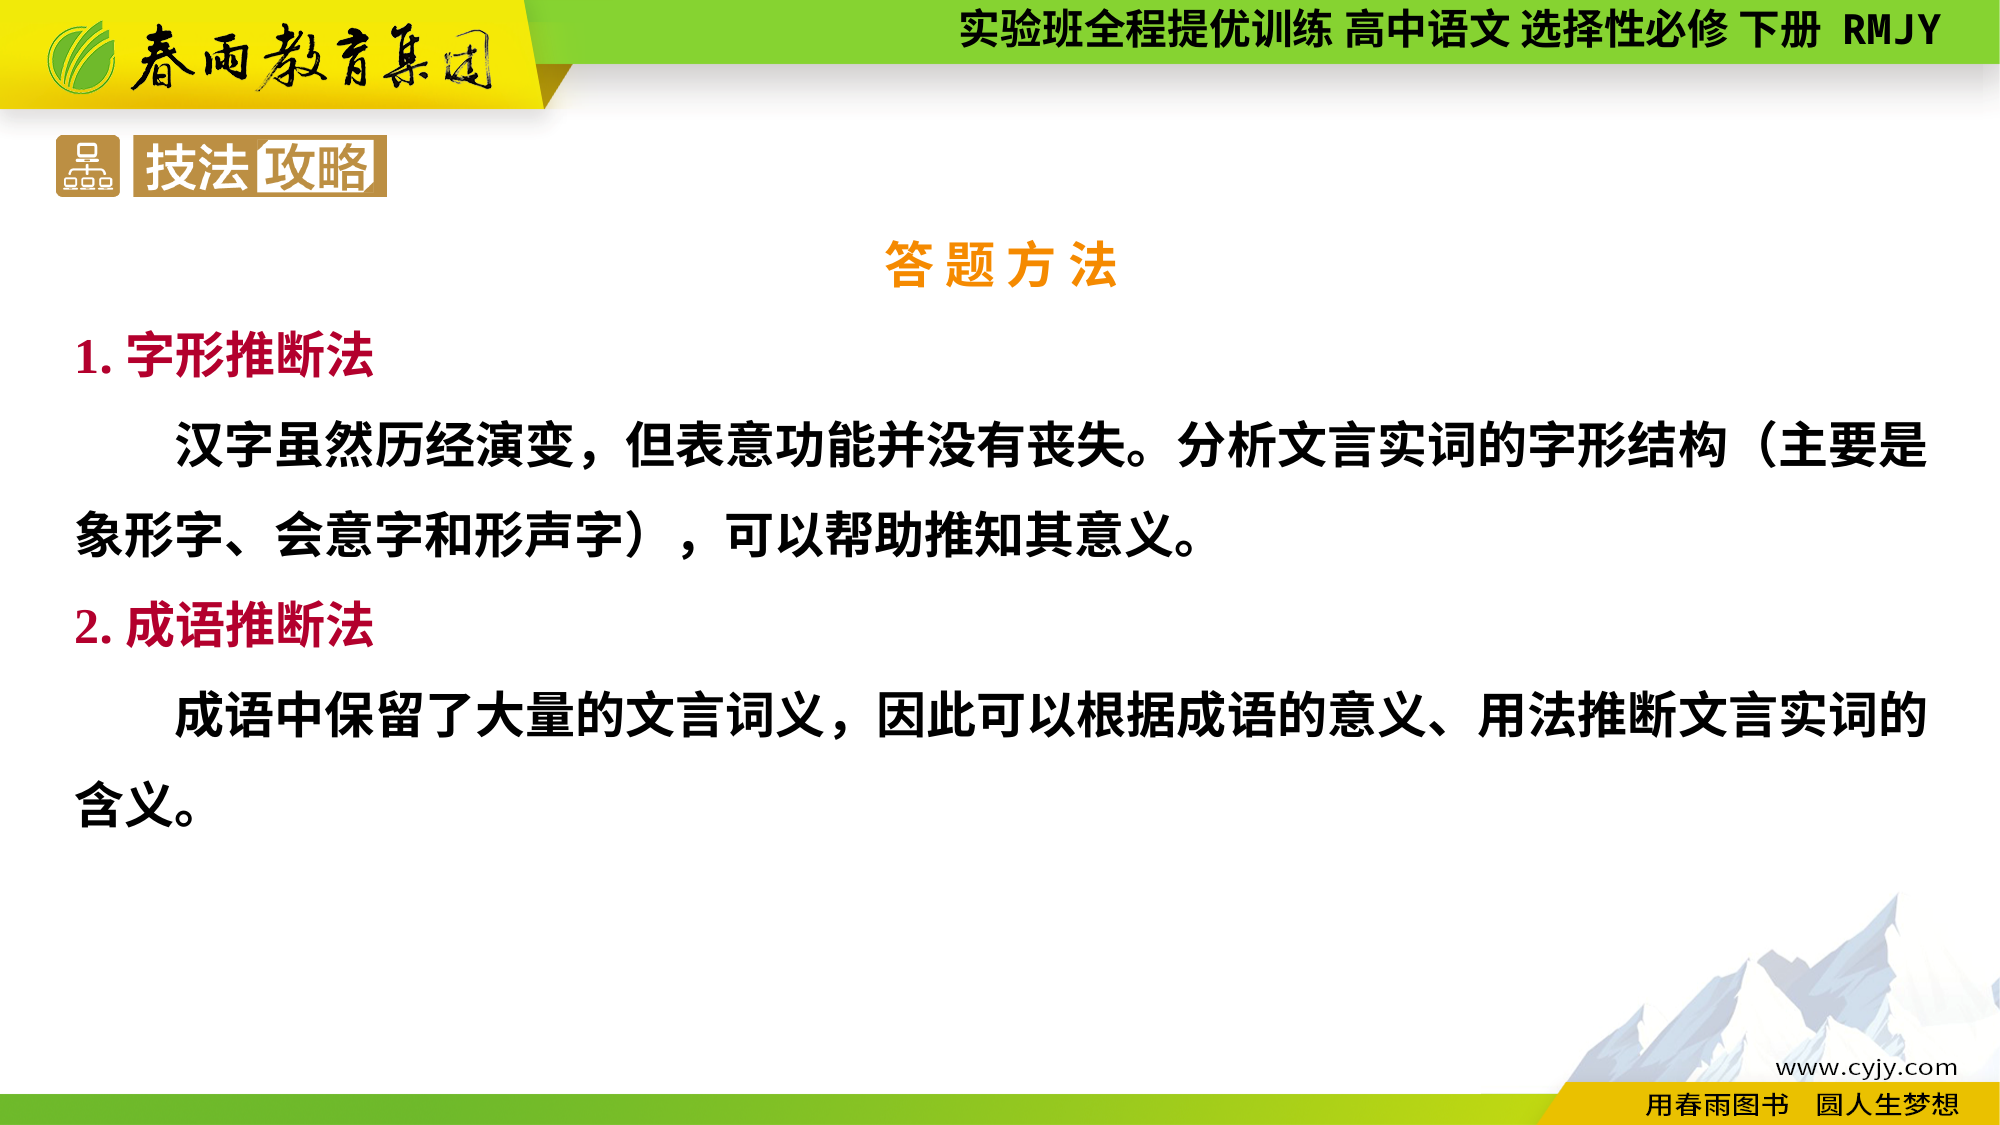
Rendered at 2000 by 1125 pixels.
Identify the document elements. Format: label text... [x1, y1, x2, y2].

picture [0, 0, 2000, 1125]
list 答 题 方 法 1.字形推断法 汉字虽然历经演变，但表意功能并没有丧失。分析文言实词的字形结构（主要是象形字、会意字和形声字），可以帮助推知其意义。 2.成语推断法 成语中保留了大量的文言词义，因此可以根据成语的意义、用法推断文言实词的含义。 [59, 196, 1944, 848]
